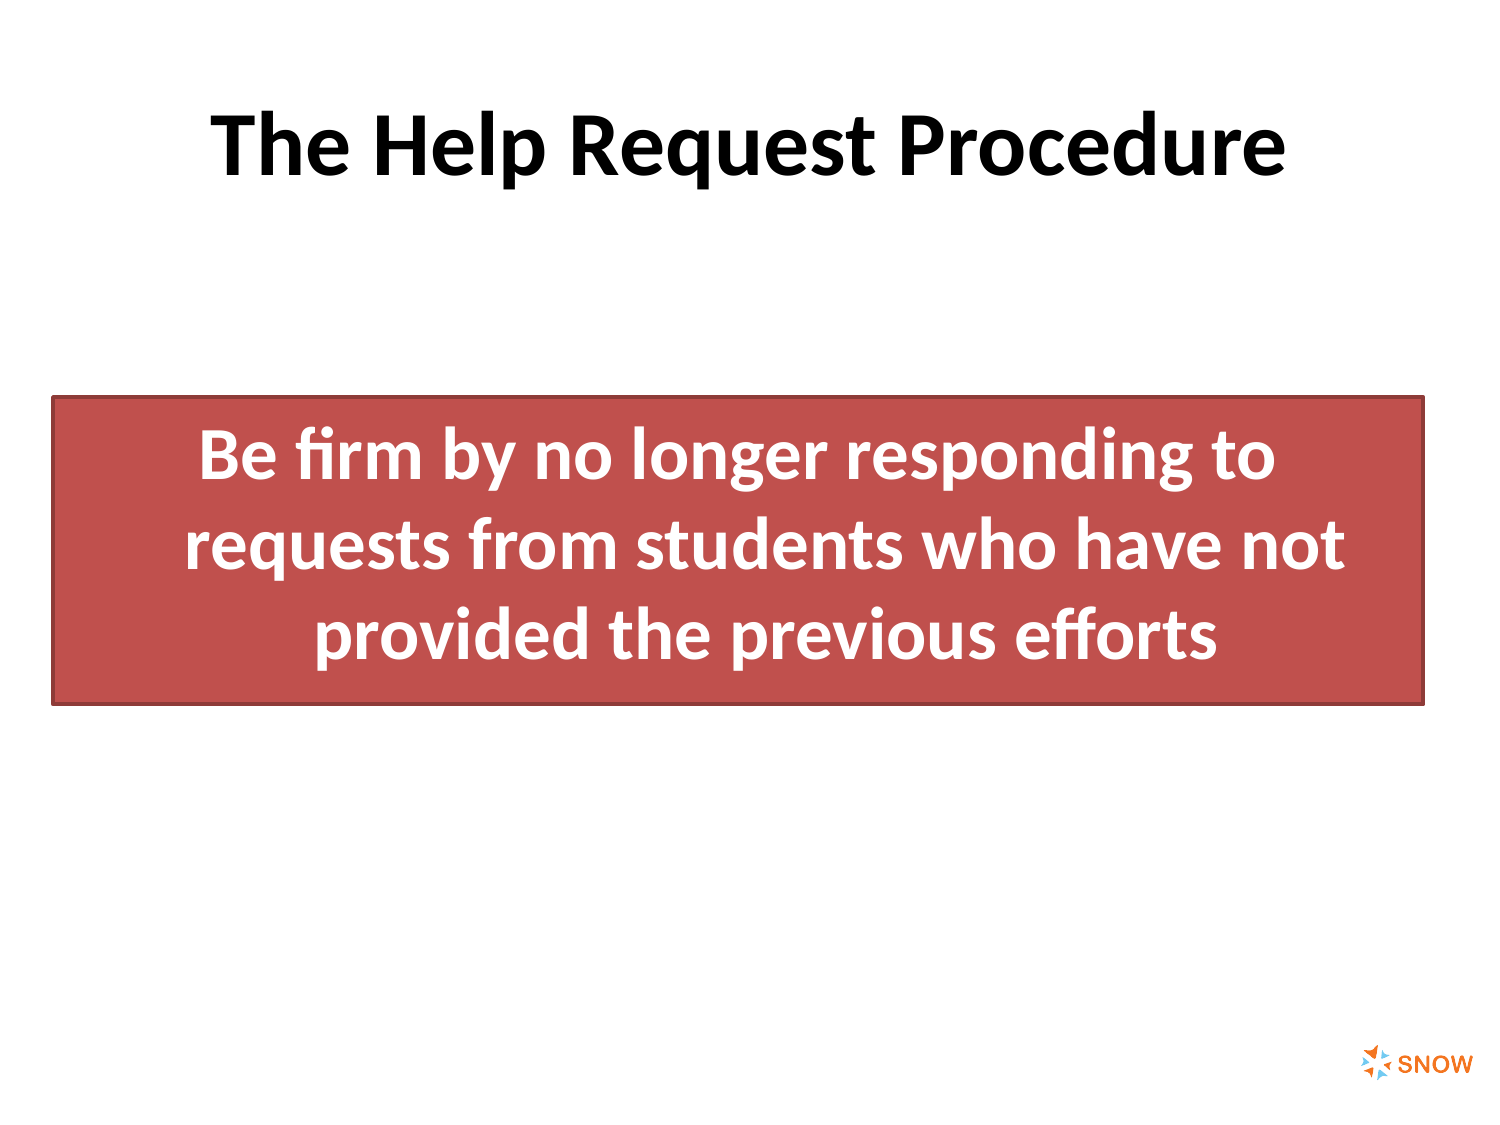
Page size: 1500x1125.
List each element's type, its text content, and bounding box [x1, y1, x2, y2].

title The Help Request Procedure [75, 45, 1425, 233]
picture [1340, 1012, 1500, 1125]
list Be firm by no longer responding to requests from students who have not provided the previous efforts [51, 395, 1425, 706]
